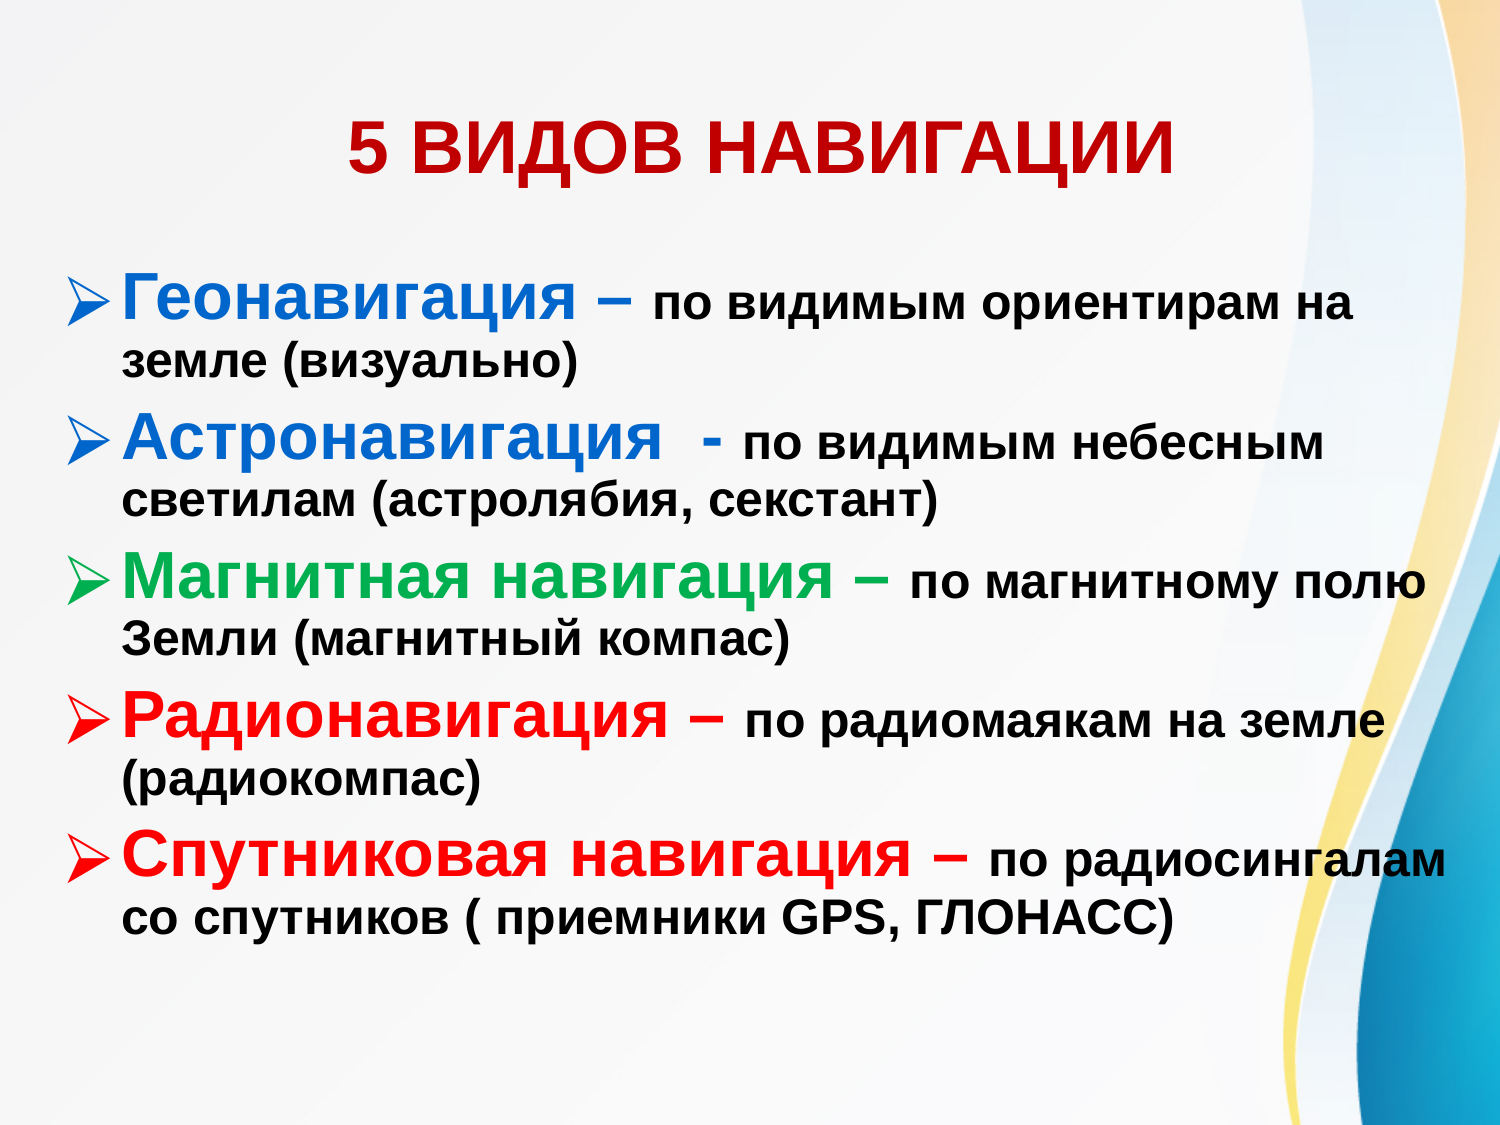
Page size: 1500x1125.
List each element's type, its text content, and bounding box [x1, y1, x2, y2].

list Геонавигация – по видимым ориентирам на земле (визуально) Астронавигация - по видимым небесным светилам (астролябия, секстант) Магнитная навигация – по магнитному полю Земли (магнитный компас) Радионавигация – по радиомаякам на земле (радиокомпас) Спутниковая навигация – по радиосингалам со спутников ( приемники GPS, ГЛОНАСС) [49, 254, 1476, 998]
picture [0, 0, 1500, 1125]
title 5 ВИДОВ НАВИГАЦИИ [49, 74, 1476, 213]
